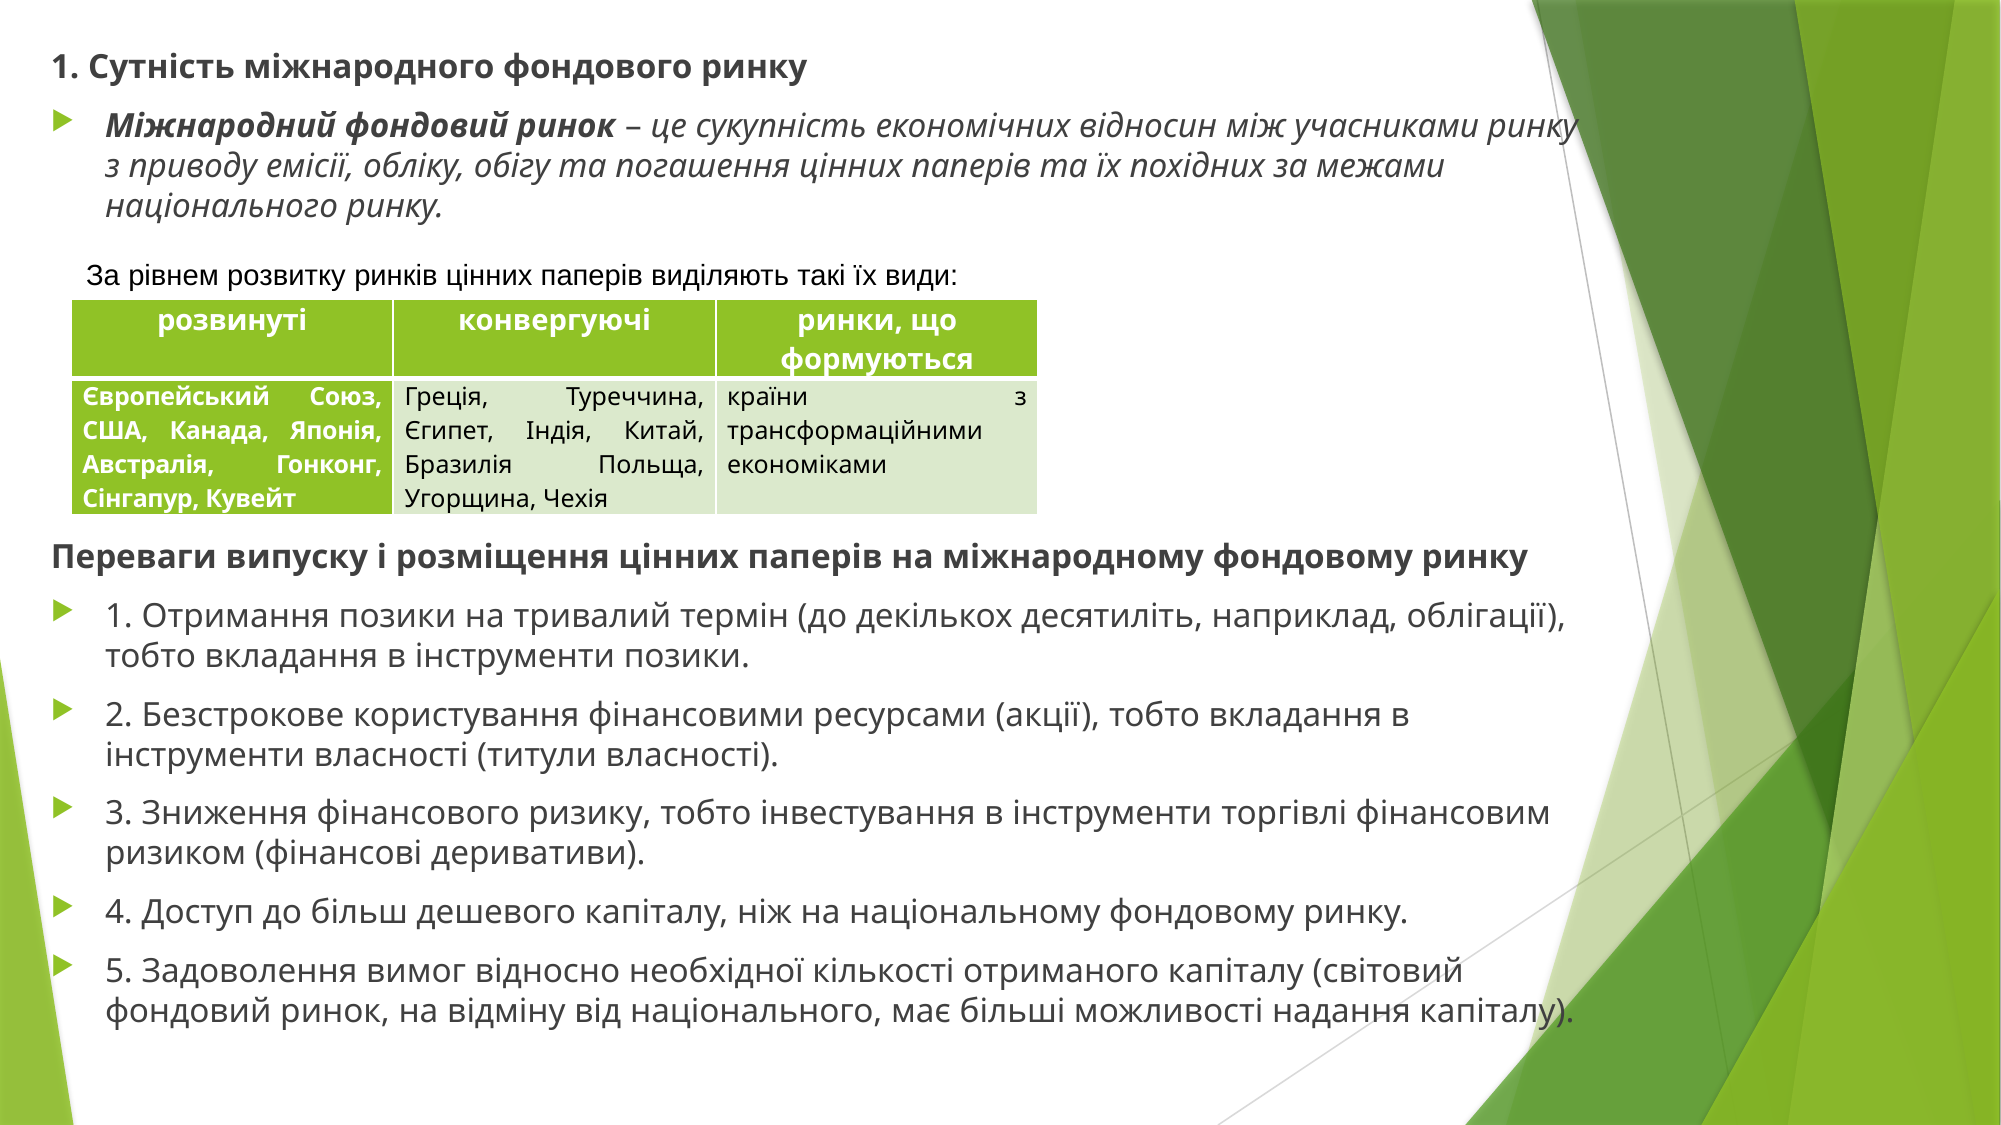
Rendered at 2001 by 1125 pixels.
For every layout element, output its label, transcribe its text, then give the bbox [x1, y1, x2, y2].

table_header конвергуючі [394, 300, 715, 376]
list 1. Сутність міжнародного фондового ринку Міжнародний фондовий ринок – це сукупність економічних відносин між учасниками ринку з приводу емісії, обліку, обігу та погашення цінних паперів та їх похідних за межами національного ринку. Переваги випуску і розміщення цінних паперів на міжнародному фондовому ринку 1. Отримання позики на тривалий термін (до декількох десятиліть, наприклад, облігації), тобто вкладання в інструменти позики. 2. Безстрокове користування фінансовими ресурсами (акції), тобто вкладання в інструменти власності (титули власності). 3. Зниження фінансового ризику, тобто інвестування в інструменти торгівлі фінансовим ризиком (фінансові деривативи). 4. Доступ до більш дешевого капіталу, ніж на національному фондовому ринку. 5. Задоволення вимог відносно необхідної кількості отриманого капіталу (світовий фондовий ринок, на відміну від національного, має більші можливості надання капіталу). [35, 38, 1599, 1073]
table_cell Європейський Союз, США, Канада, Японія, Австралія, Гонконг, Сінгапур, Кувейт [72, 381, 392, 514]
table_cell Греція, Туреччина, Єгипет, Індія, Китай, Бразилія Польща, Угорщина, Чехія [394, 381, 715, 514]
table_header розвинуті [72, 300, 392, 376]
table_cell країни з трансформаційними економіками [717, 381, 1037, 514]
text_box За рівнем розвитку ринків цінних паперів виділяють такі їх види: [70, 248, 995, 299]
table_header ринки, що формуються [717, 300, 1037, 376]
